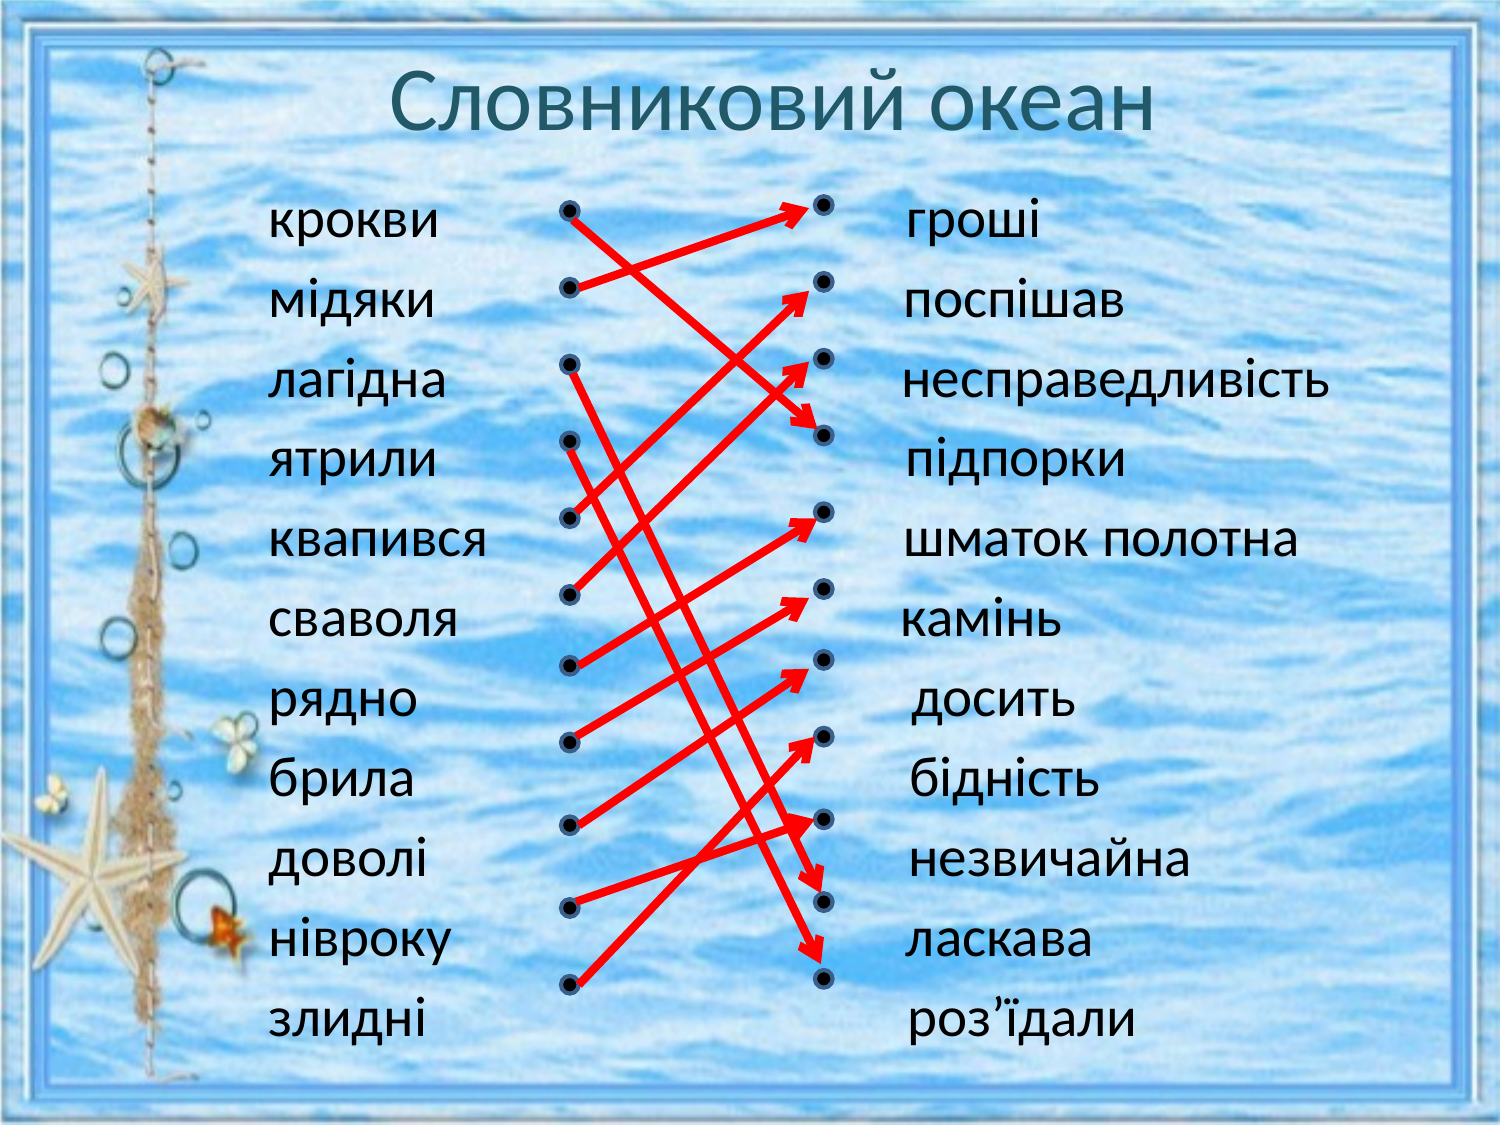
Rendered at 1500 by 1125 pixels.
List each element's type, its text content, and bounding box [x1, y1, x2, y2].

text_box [815, 450, 822, 522]
text_box [558, 973, 578, 996]
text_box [578, 207, 810, 288]
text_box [575, 290, 810, 361]
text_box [816, 373, 822, 449]
text_box [558, 898, 564, 918]
text_box [558, 431, 567, 452]
text_box [826, 891, 835, 913]
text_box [578, 736, 816, 985]
text_box [558, 585, 564, 605]
text_box [827, 502, 835, 523]
text_box [827, 649, 835, 671]
text_box [558, 816, 564, 835]
list крокви гроші мідяки поспішав лагідна несправедливість ятрили підпорки квапився шматок полотна сваволя камінь рядно досить брила бідність доволі незвичайна нівроку ласкава злидні роз’їдали [253, 172, 1436, 1059]
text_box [578, 518, 818, 666]
text_box [827, 578, 835, 600]
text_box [575, 597, 810, 670]
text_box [816, 669, 822, 823]
text_box [558, 508, 564, 528]
text_box [827, 726, 835, 747]
text_box [558, 354, 567, 375]
text_box [822, 347, 835, 370]
text_box [822, 270, 835, 293]
text_box [558, 200, 580, 222]
title Словниковий океан [88, 0, 1439, 188]
text_box [558, 277, 567, 299]
text_box [558, 656, 564, 675]
text_box [826, 425, 835, 446]
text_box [575, 361, 810, 519]
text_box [569, 516, 573, 965]
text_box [814, 219, 818, 371]
text_box [820, 968, 835, 990]
text_box [558, 733, 564, 752]
text_box [827, 809, 835, 830]
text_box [578, 668, 810, 736]
text_box [812, 194, 835, 216]
picture [0, 0, 1500, 1125]
